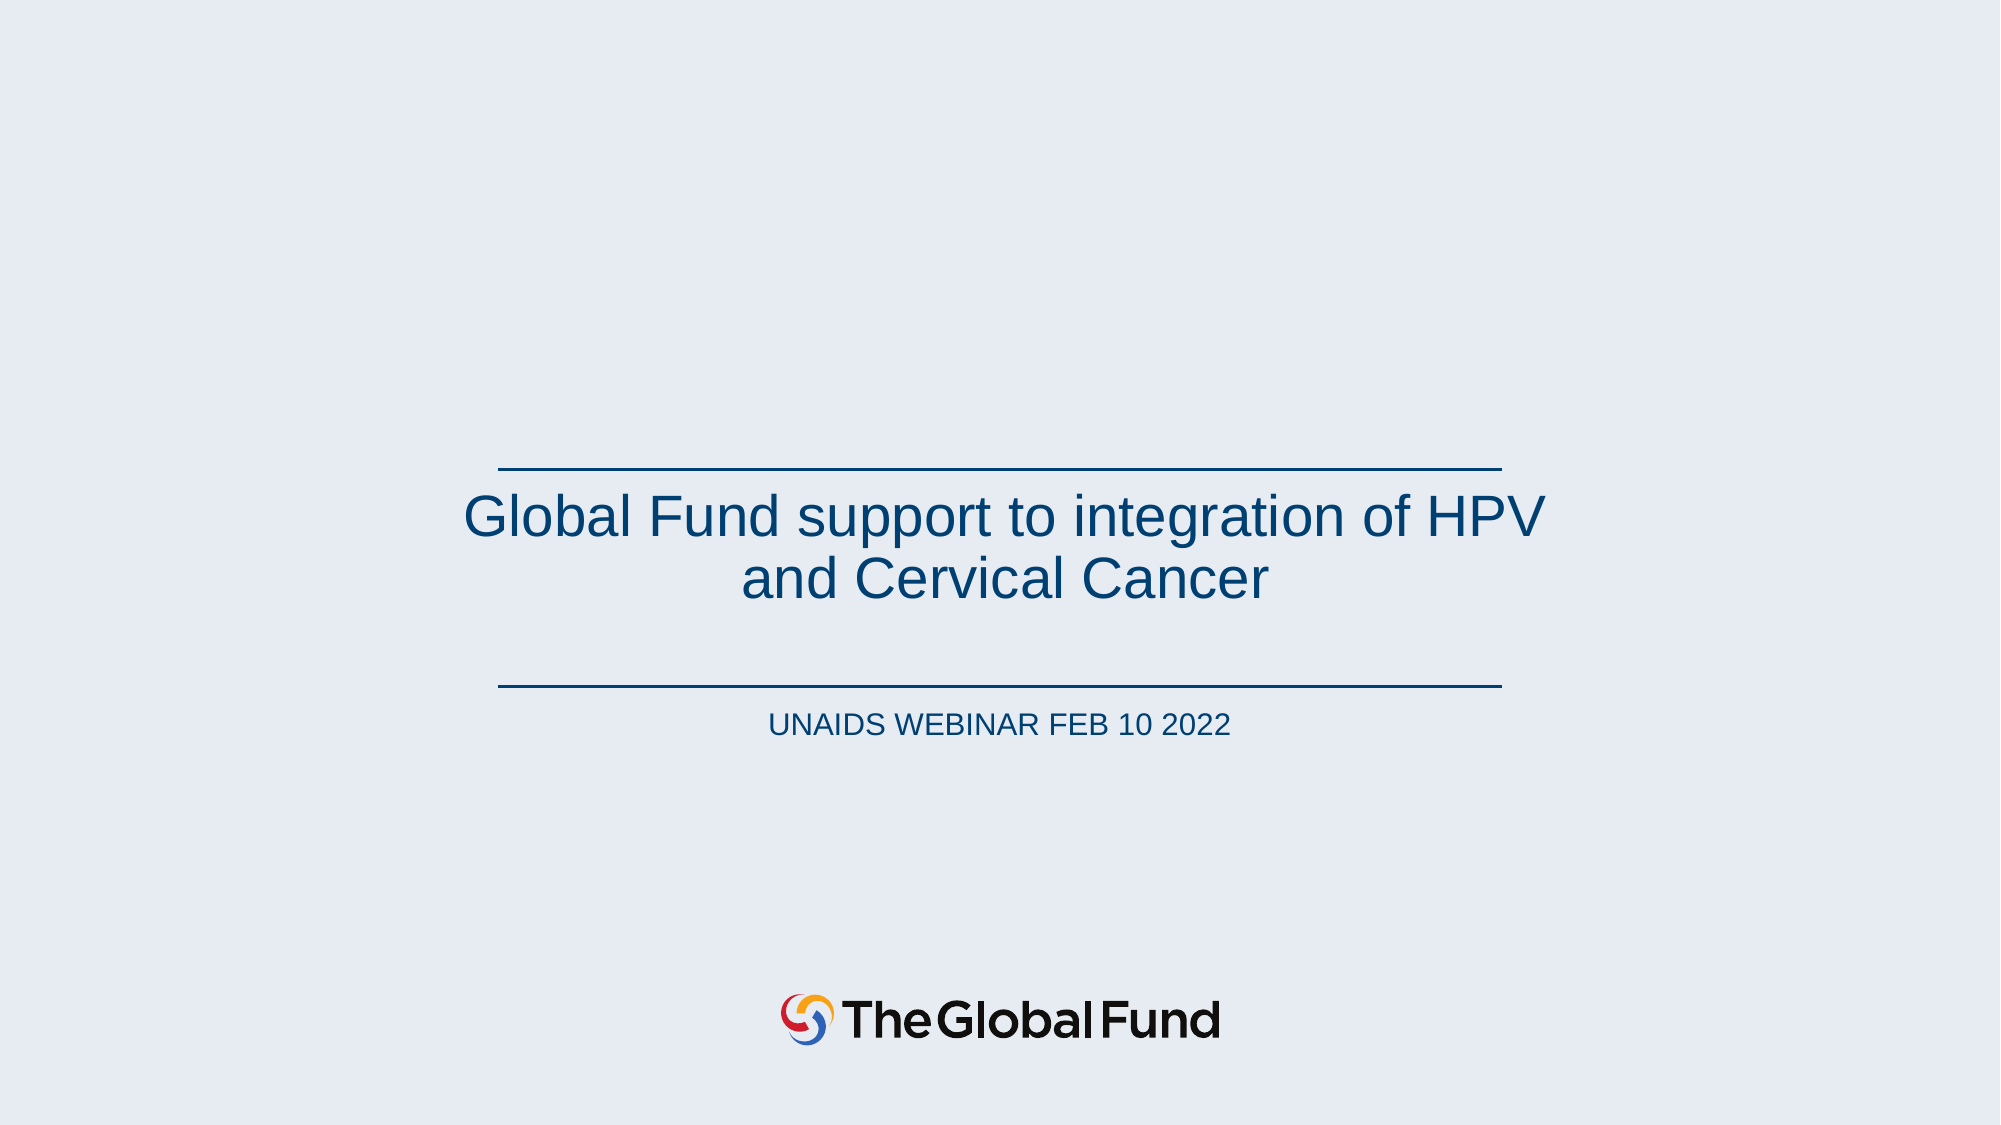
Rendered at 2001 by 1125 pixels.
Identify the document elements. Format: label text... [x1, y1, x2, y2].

title Global Fund support to integration of HPV and Cervical Cancer [450, 485, 1562, 681]
subtitle UNAIDS Webinar Feb 10 2022 [498, 704, 1502, 770]
